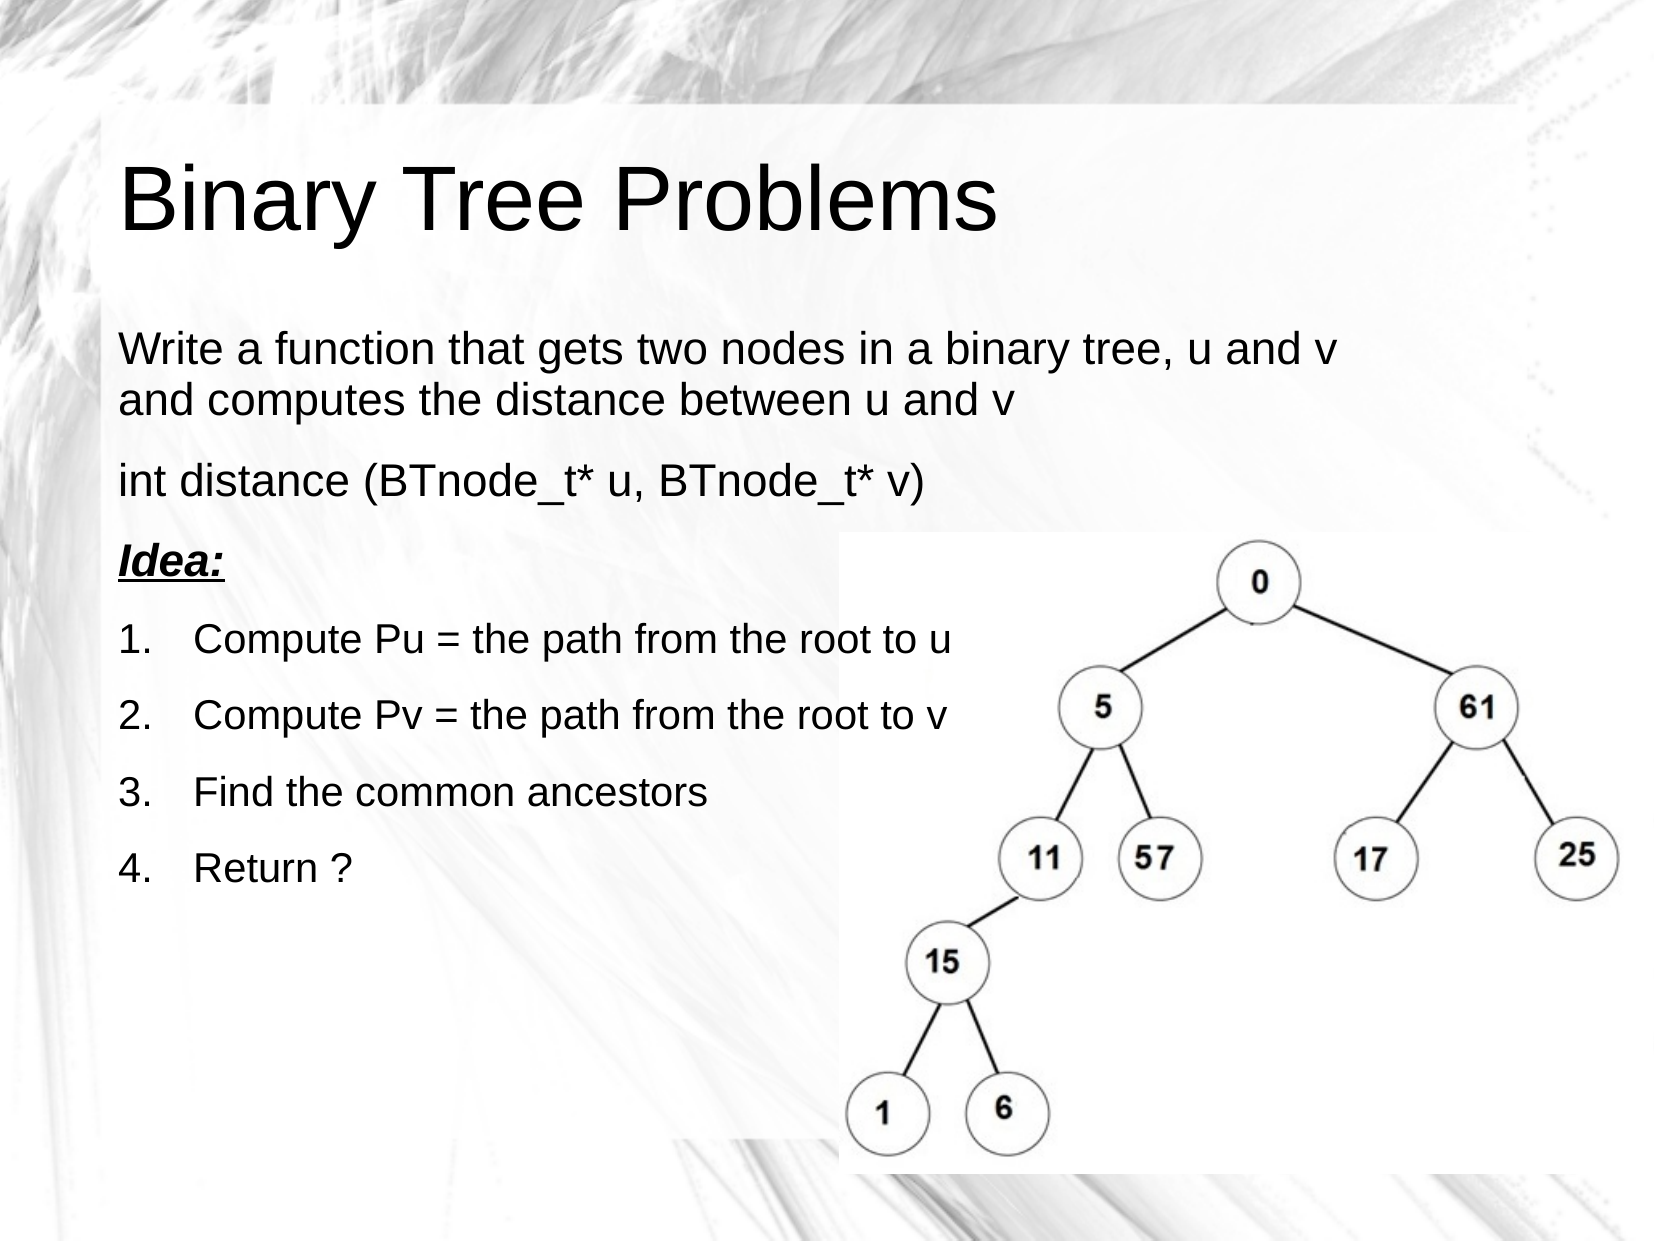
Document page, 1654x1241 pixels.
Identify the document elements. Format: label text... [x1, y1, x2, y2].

picture [0, 0, 1654, 1241]
title Binary Tree Problems [118, 93, 1506, 299]
list Write a function that gets two nodes in a binary tree, u and v and computes the distance between u and v int distance (BTnode_t* u, BTnode_t* v) Idea: Compute Pu = the path from the root to u Compute Pv = the path from the root to v Find the common ancestors Return ? [118, 319, 1571, 1109]
